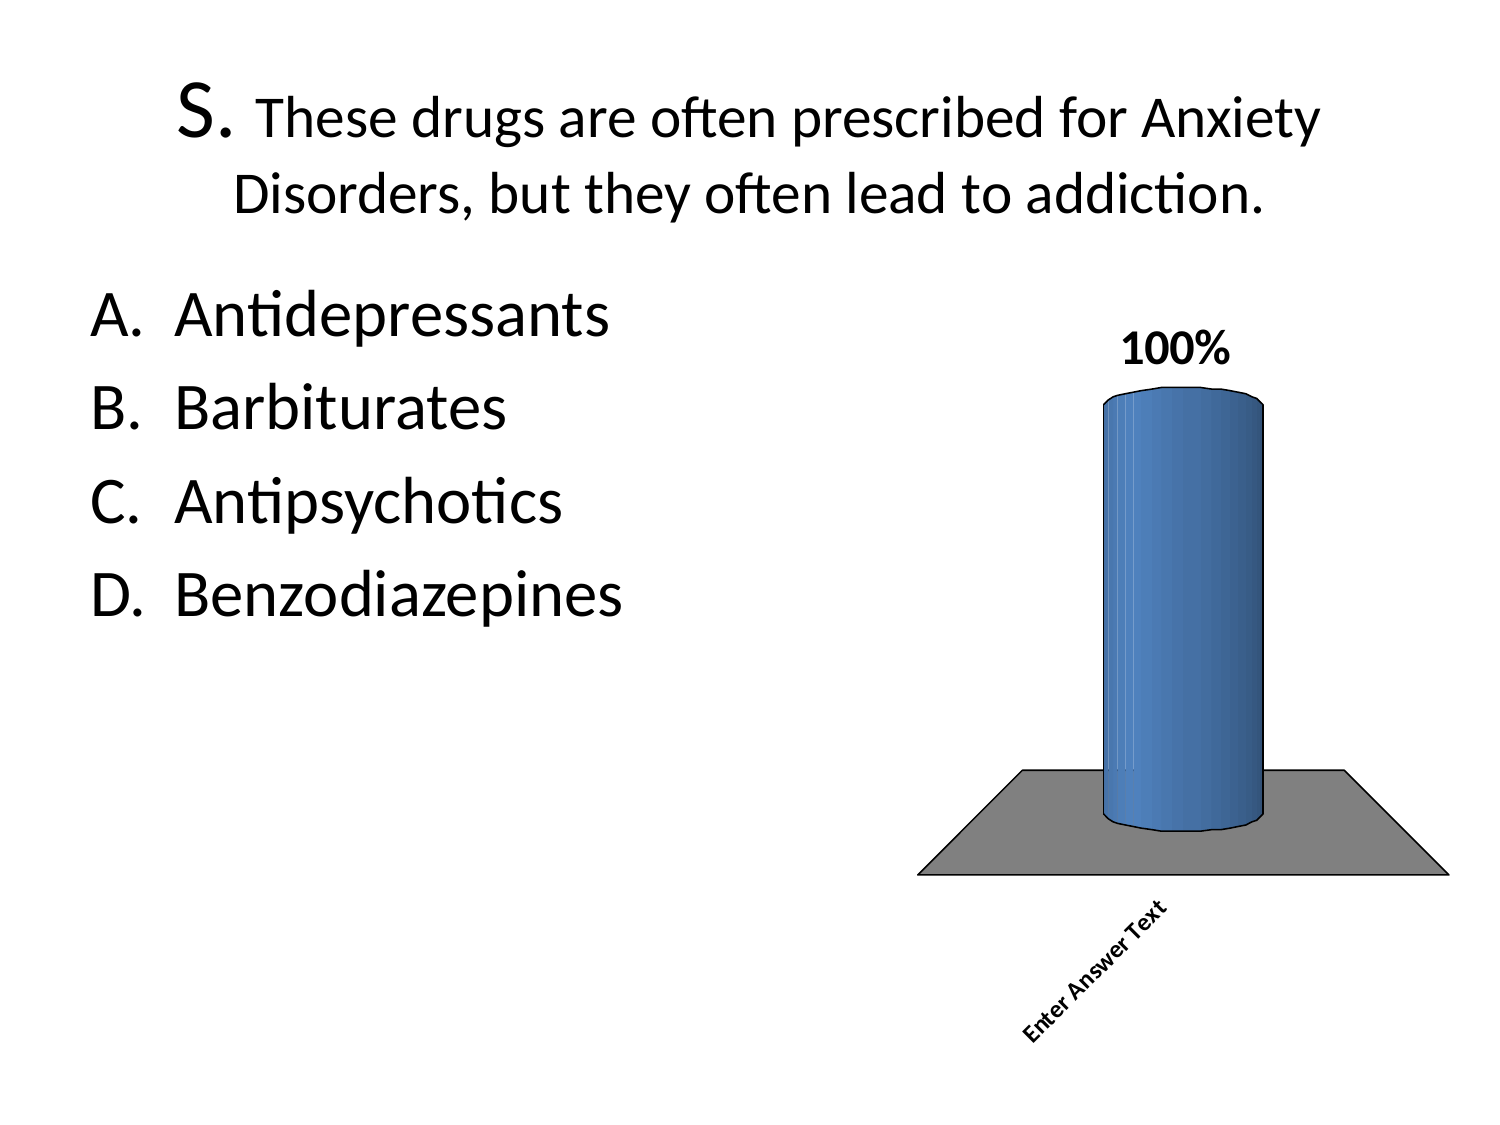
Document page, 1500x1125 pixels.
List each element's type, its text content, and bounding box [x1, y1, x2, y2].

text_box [739, 262, 1490, 1107]
title S. These drugs are often prescribed for Anxiety Disorders, but they often lead to addiction. [75, 45, 1425, 233]
list Antidepressants Barbiturates Antipsychotics Benzodiazepines [75, 262, 737, 1005]
